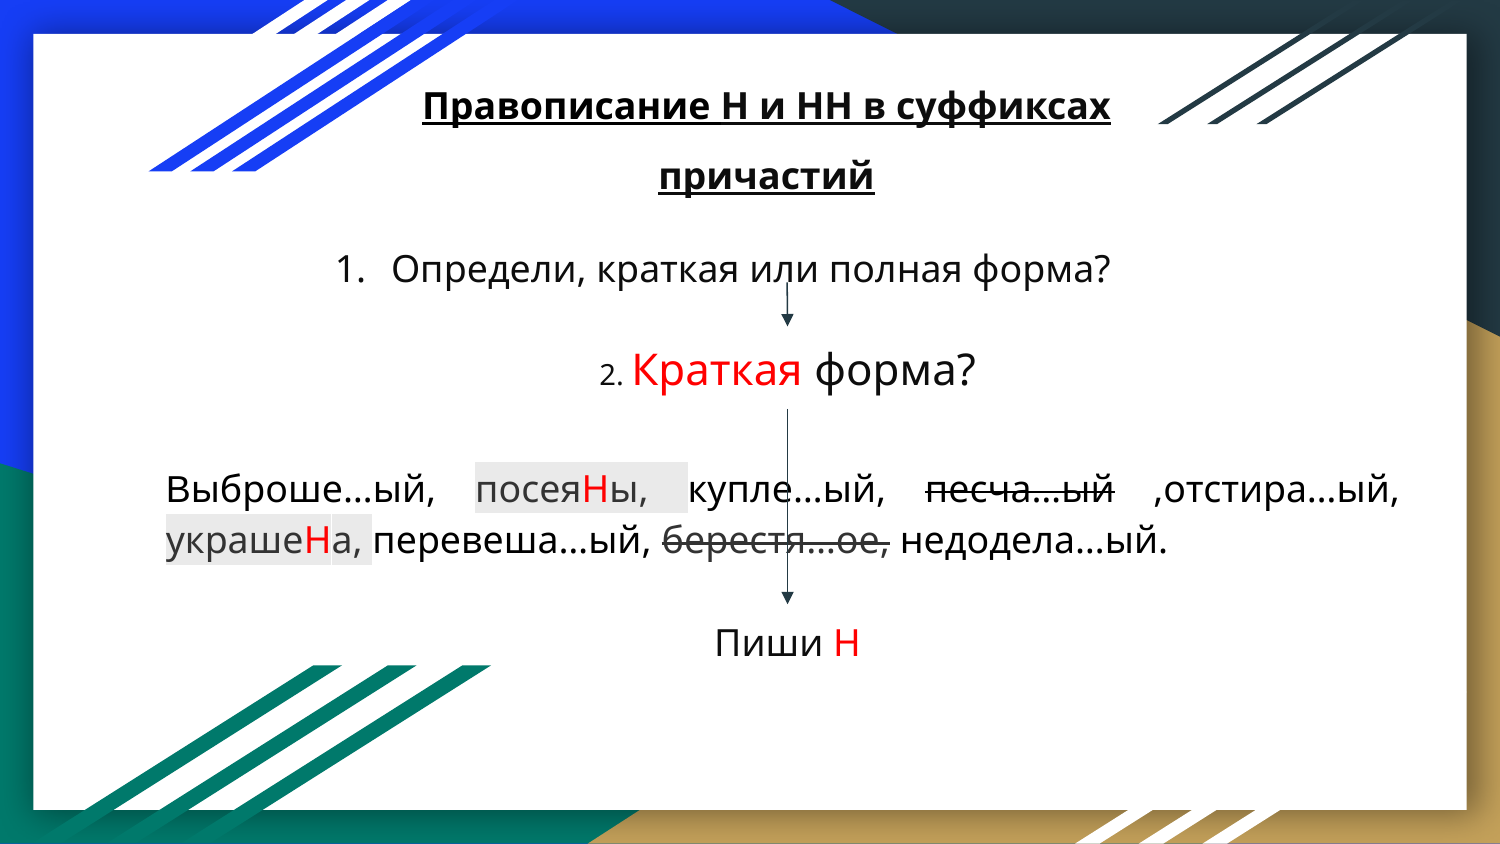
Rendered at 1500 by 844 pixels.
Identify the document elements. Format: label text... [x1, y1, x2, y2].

title Правописание Н и НН в суффиксах причастий [326, 55, 1207, 217]
text_box Определи, краткая или полная форма? [301, 229, 1135, 305]
text_box Выброше…ый, посеяНы, купле…ый, песча…ый ,отстира…ый, украшеНа, перевеша…ый, берестя…ое, недодела…ый. [150, 442, 783, 577]
text_box Выброше…ый, посеяНы, купле…ый, песча…ый ,отстира…ый, украшеНа, перевеша…ый, берестя…ое, недодела…ый. [791, 442, 1415, 577]
text_box 2. Краткая форма? [541, 326, 1034, 409]
text_box Пиши Н [541, 604, 1034, 680]
